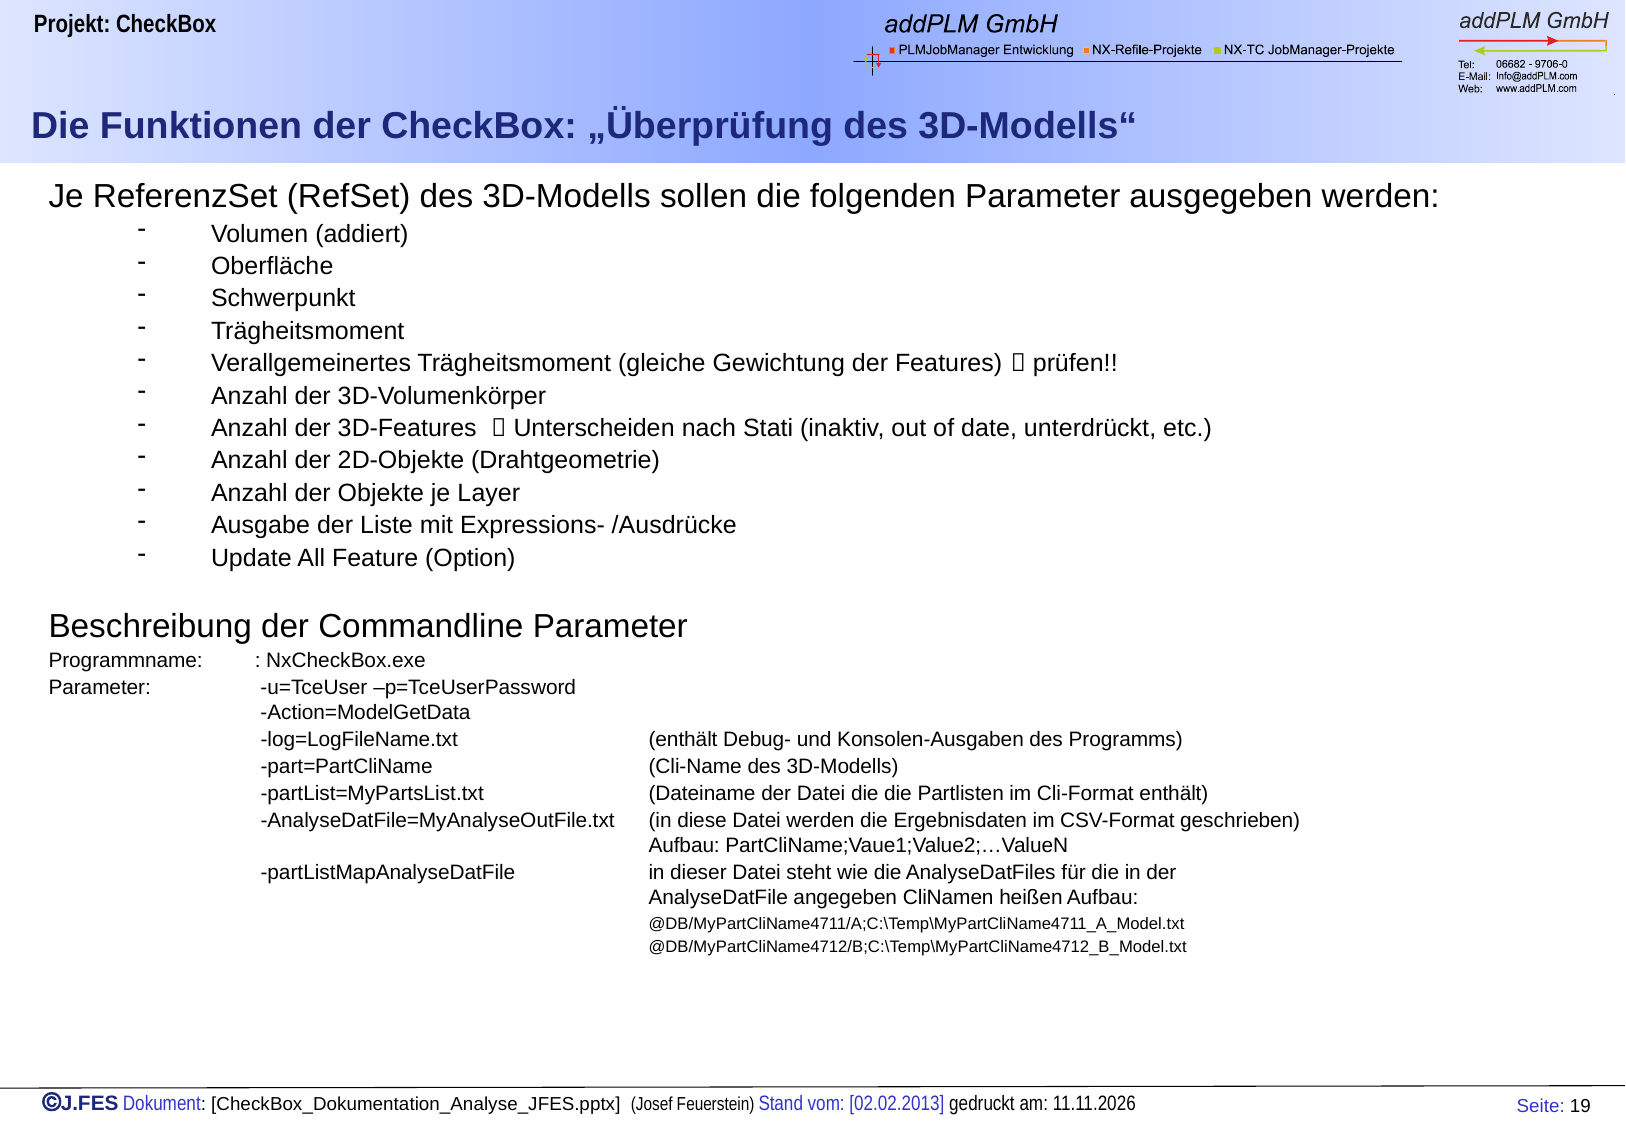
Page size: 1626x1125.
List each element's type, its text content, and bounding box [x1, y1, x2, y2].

text_box Je ReferenzSet (RefSet) des 3D-Modells sollen die folgenden Parameter ausgegeben werden: Volumen (addiert) Oberfläche Schwerpunkt Trägheitsmoment Verallgemeinertes Trägheitsmoment (gleiche Gewichtung der Features)  prüfen!! Anzahl der 3D-Volumenkörper Anzahl der 3D-Features  Unterscheiden nach Stati (inaktiv, out of date, unterdrückt, etc.) Anzahl der 2D-Objekte (Drahtgeometrie) Anzahl der Objekte je Layer Ausgabe der Liste mit Expressions- /Ausdrücke Update All Feature (Option) Beschreibung der Commandline Parameter Programmname: : NxCheckBox.exe Parameter: -u=TceUser –p=TceUserPassword -Action=ModelGetData -log=LogFileName.txt (enthält Debug- und Konsolen-Ausgaben des Programms) -part=PartCliName (Cli-Name des 3D-Modells) -partList=MyPartsList.txt (Dateiname der Datei die die Partlisten im Cli-Format enthält) -AnalyseDatFile=MyAnalyseOutFile.txt (in diese Datei werden die Ergebnisdaten im CSV-Format geschrieben) Aufbau: PartCliName;Vaue1;Value2;…ValueN -partListMapAnalyseDatFile in dieser Datei steht wie die AnalyseDatFiles für die in der AnalyseDatFile angegeben CliNamen heißen Aufbau: @DB/MyPartCliName4711/A;C:\Temp\MyPartCliName4711_A_Model.txt @DB/MyPartCliName4712/B;C:\Temp\MyPartCliName4712_B_Model.txt [33, 167, 1612, 991]
title Die Funktionen der CheckBox: „Überprüfung des 3D-Modells“ [30, 73, 1600, 147]
